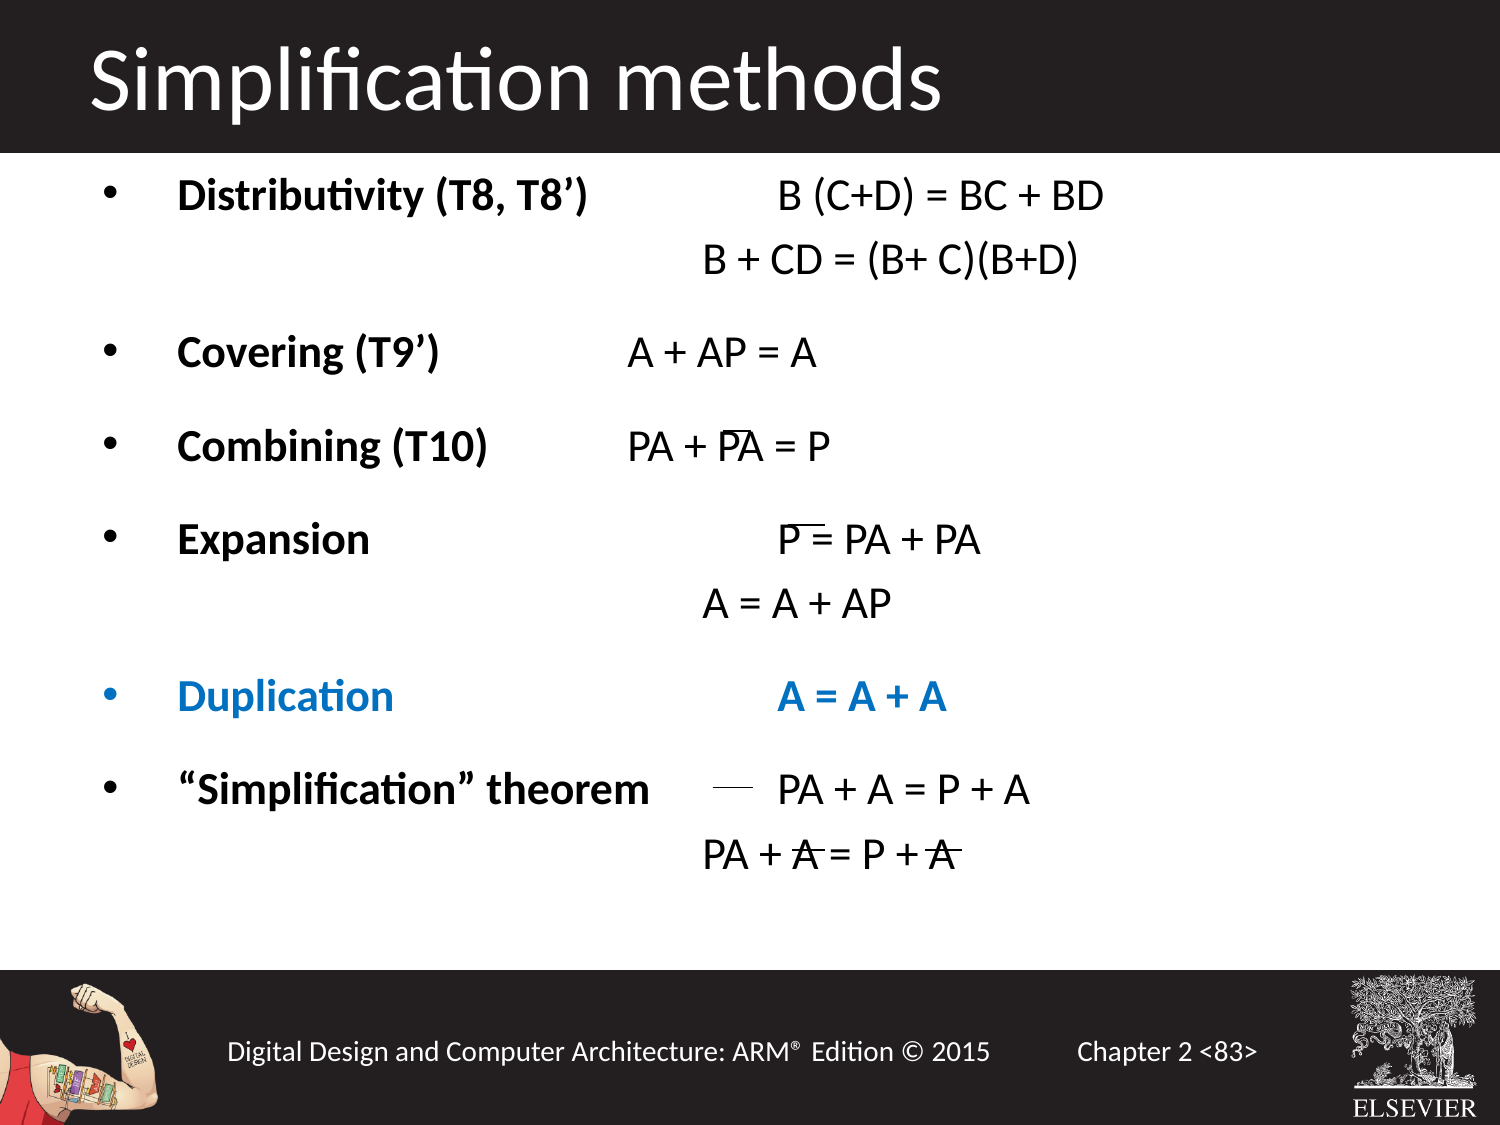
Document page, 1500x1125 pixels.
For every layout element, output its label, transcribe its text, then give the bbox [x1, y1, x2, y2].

text_box Distributivity (T8, T8’) B (C+D) = BC + BD B + CD = (B+ C)(B+D) Covering (T9’) A + AP = A Combining (T10) PA + PA = P Expansion P = PA + PA A = A + AP Duplication A = A + A “Simplification” theorem PA + A = P + A PA + A = P + A [87, 157, 1417, 970]
picture [0, 979, 163, 1125]
picture [1350, 974, 1477, 1117]
text_box Simplification methods [75, 11, 1375, 136]
